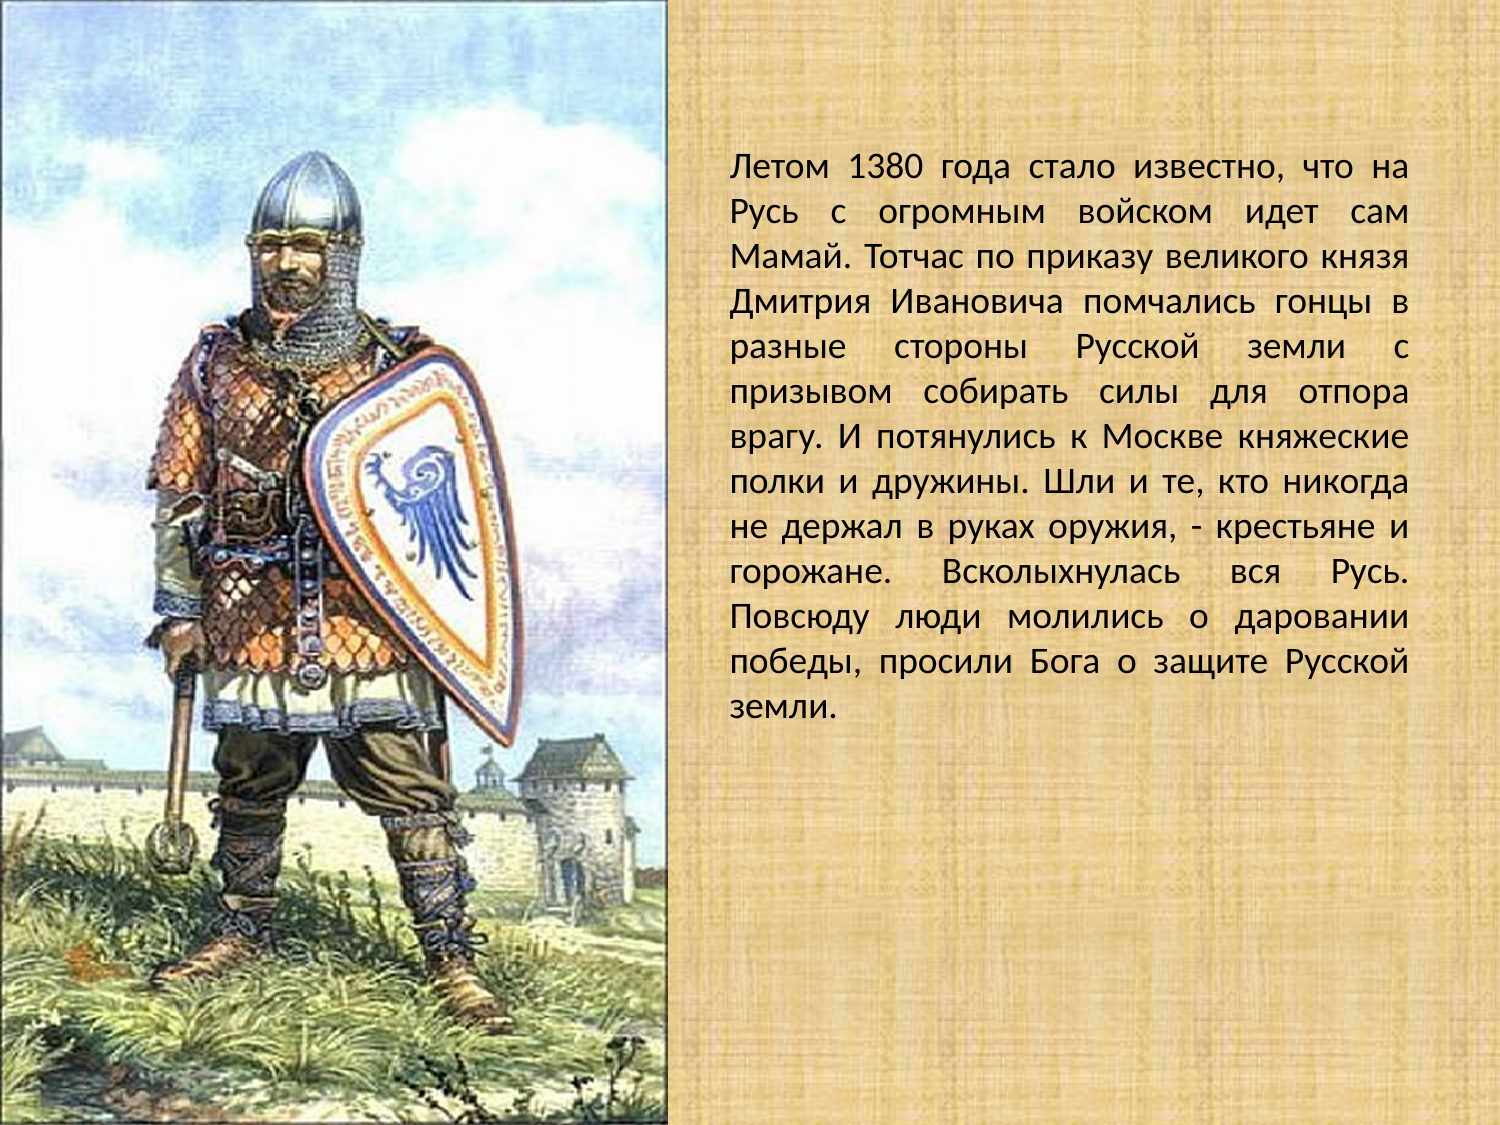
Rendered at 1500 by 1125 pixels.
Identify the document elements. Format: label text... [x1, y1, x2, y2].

picture [668, 0, 1500, 1125]
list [0, 0, 668, 1125]
title Летом 1380 года стало известно, что на Русь с огромным войском идет сам Мамай. Тотчас по приказу великого князя Дмитрия Ивановича помчались гонцы в разные стороны Русской земли с призывом собирать силы для отпора врагу. И потянулись к Москве княжеские полки и дружины. Шли и те, кто никогда не держал в руках оружия, - крестьяне и горожане. Всколыхнулась вся Русь. Повсюду люди молились о даровании победы, просили Бога о защите Русской земли. [714, 45, 1425, 823]
